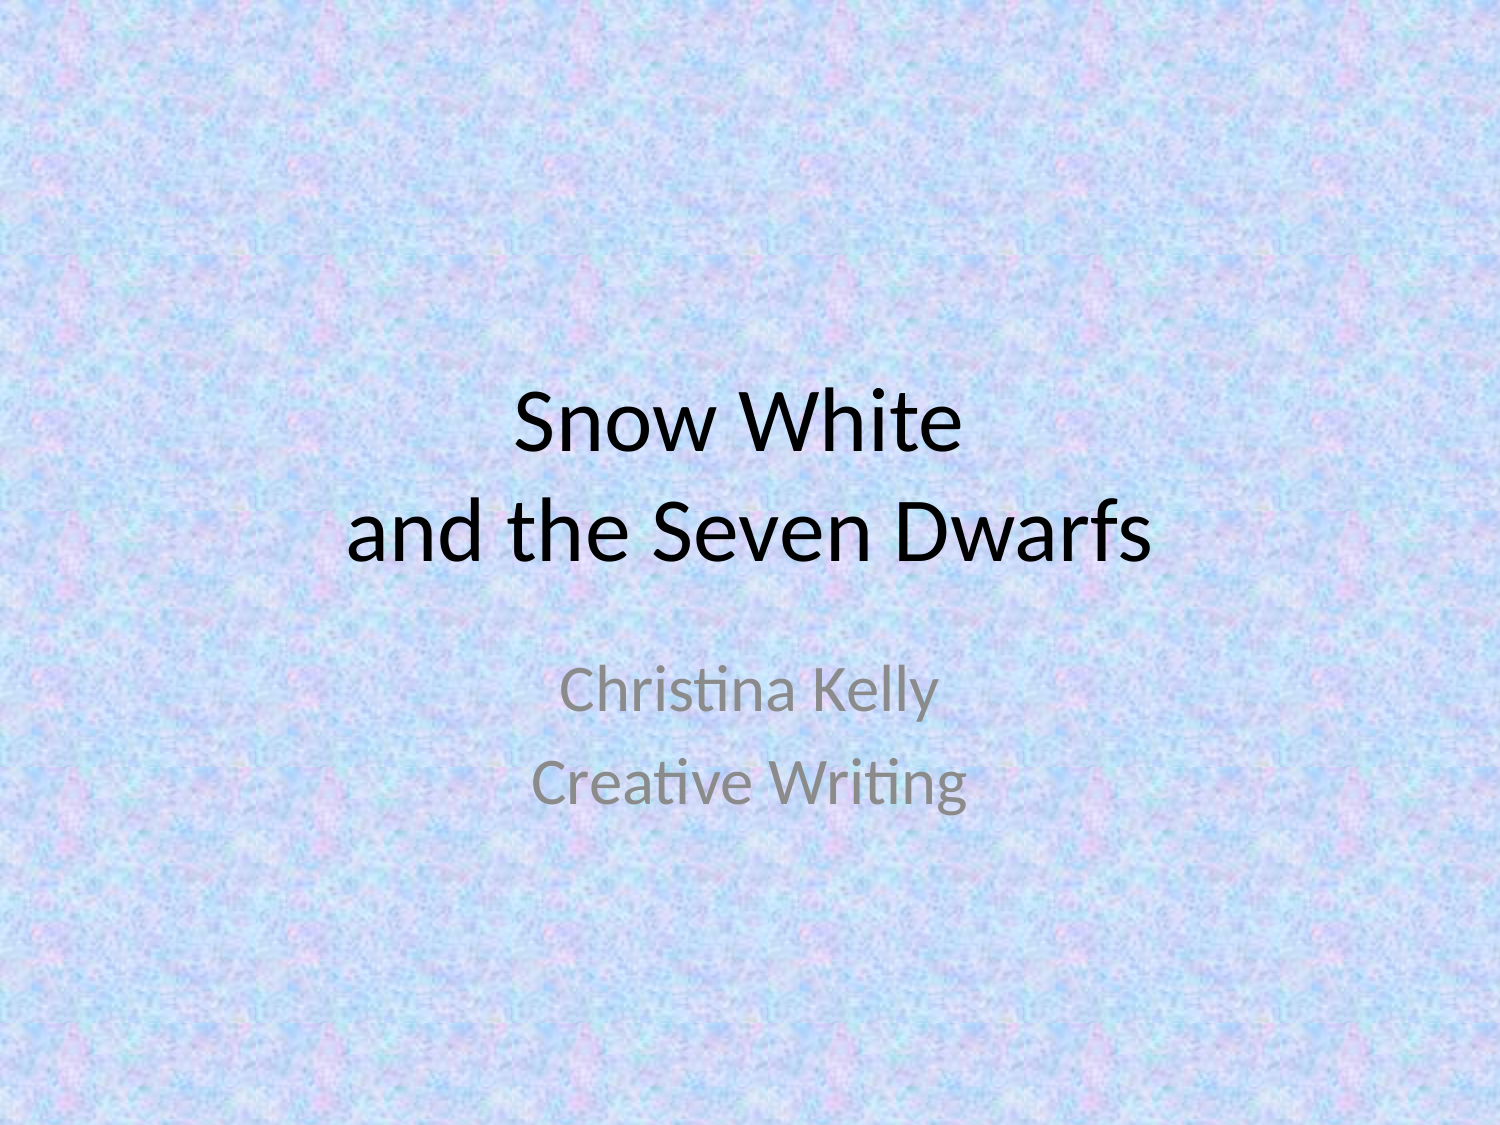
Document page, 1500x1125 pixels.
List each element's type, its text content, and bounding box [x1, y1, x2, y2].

subtitle Christina Kelly Creative Writing [225, 637, 1275, 925]
picture [0, 0, 1500, 1125]
title Snow White and the Seven Dwarfs [112, 349, 1388, 591]
